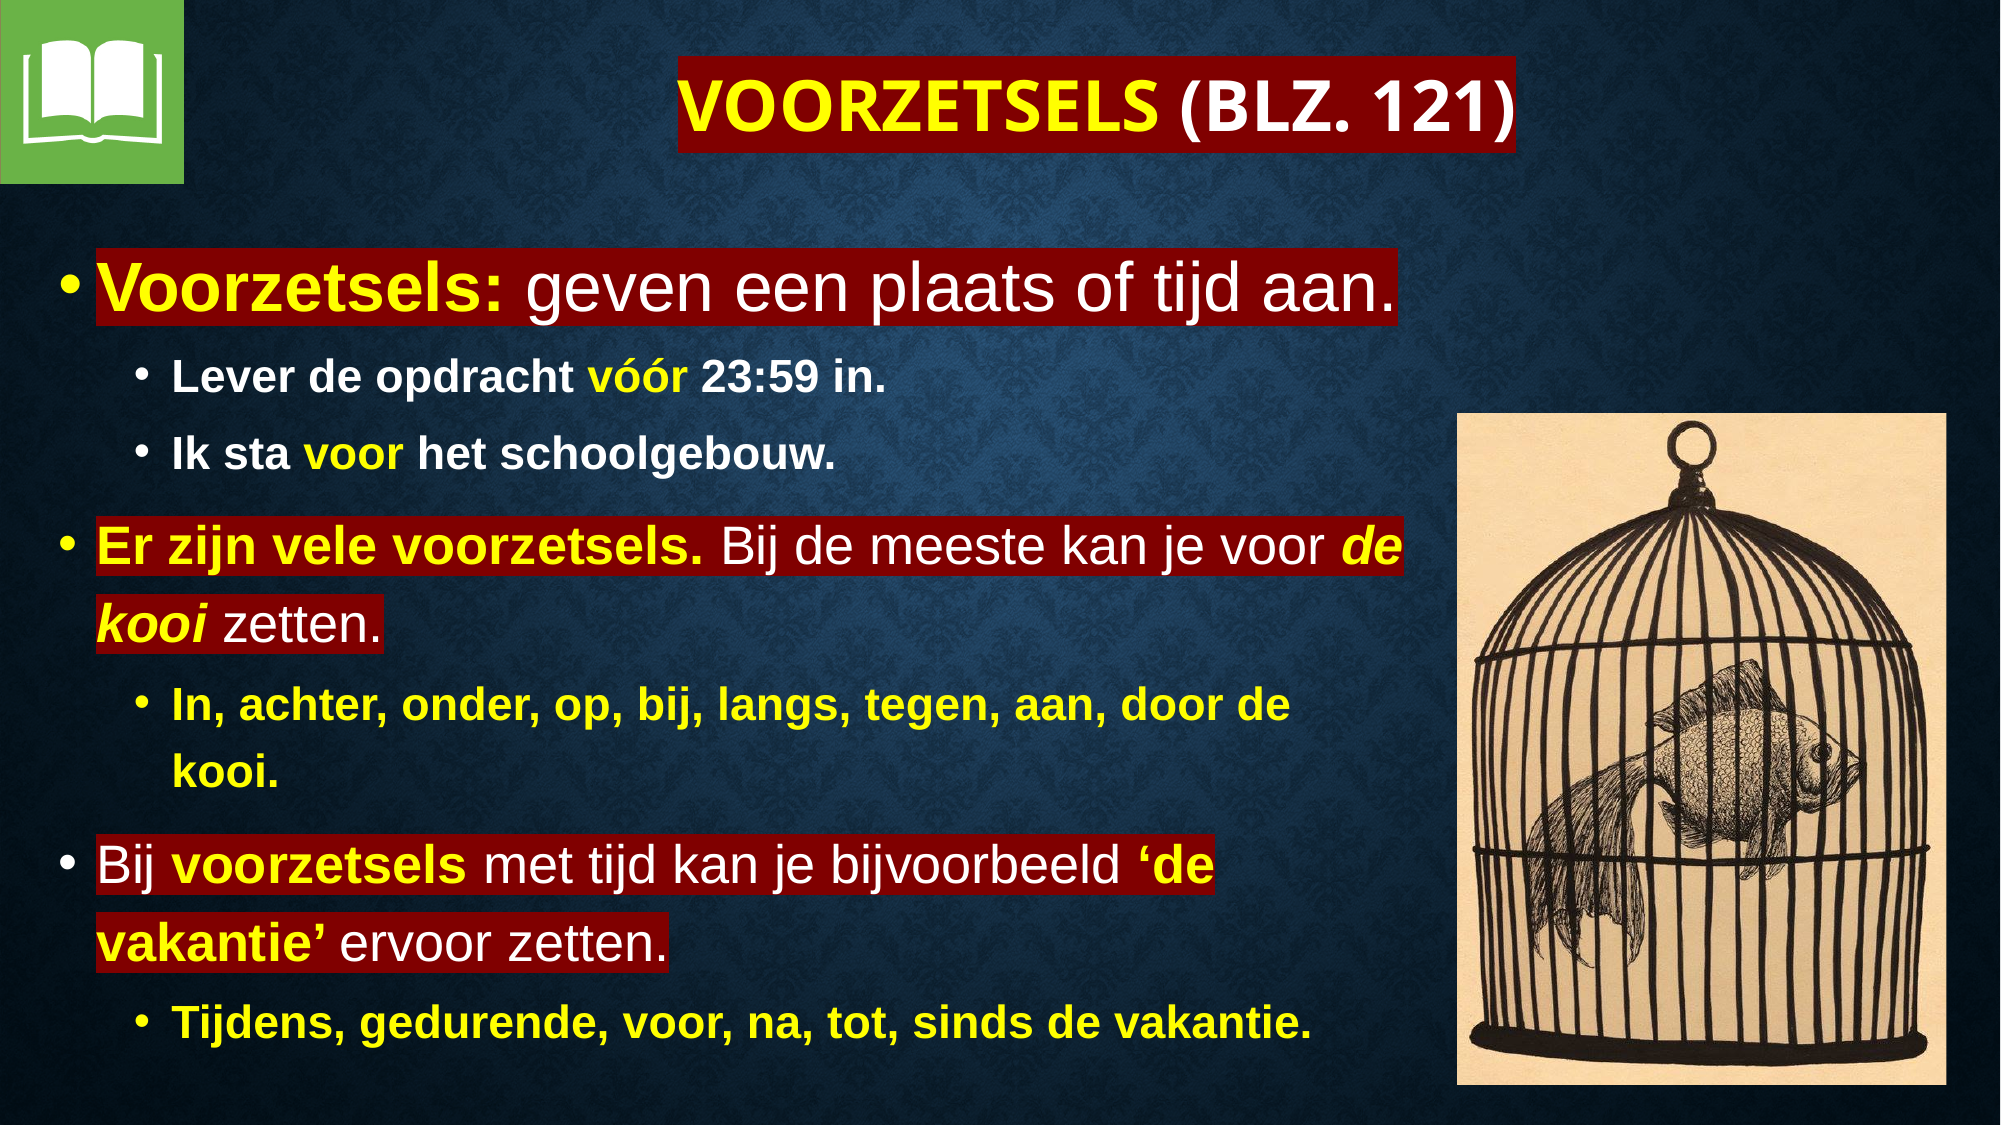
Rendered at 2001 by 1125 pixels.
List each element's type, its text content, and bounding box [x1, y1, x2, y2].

title voorzetsels (blz. 121) [247, 0, 1947, 218]
list Voorzetsels: geven een plaats of tijd aan. Lever de opdracht vóór 23:59 in. Ik sta voor het schoolgebouw. Er zijn vele voorzetsels. Bij de meeste kan je voor de kooi zetten. In, achter, onder, op, bij, langs, tegen, aan, door de kooi. Bij voorzetsels met tijd kan je bijvoorbeeld ‘de vakantie’ ervoor zetten. Tijdens, gedurende, voor, na, tot, sinds de vakantie. [43, 217, 1424, 1125]
picture [0, 0, 184, 184]
picture [1456, 412, 1947, 1086]
